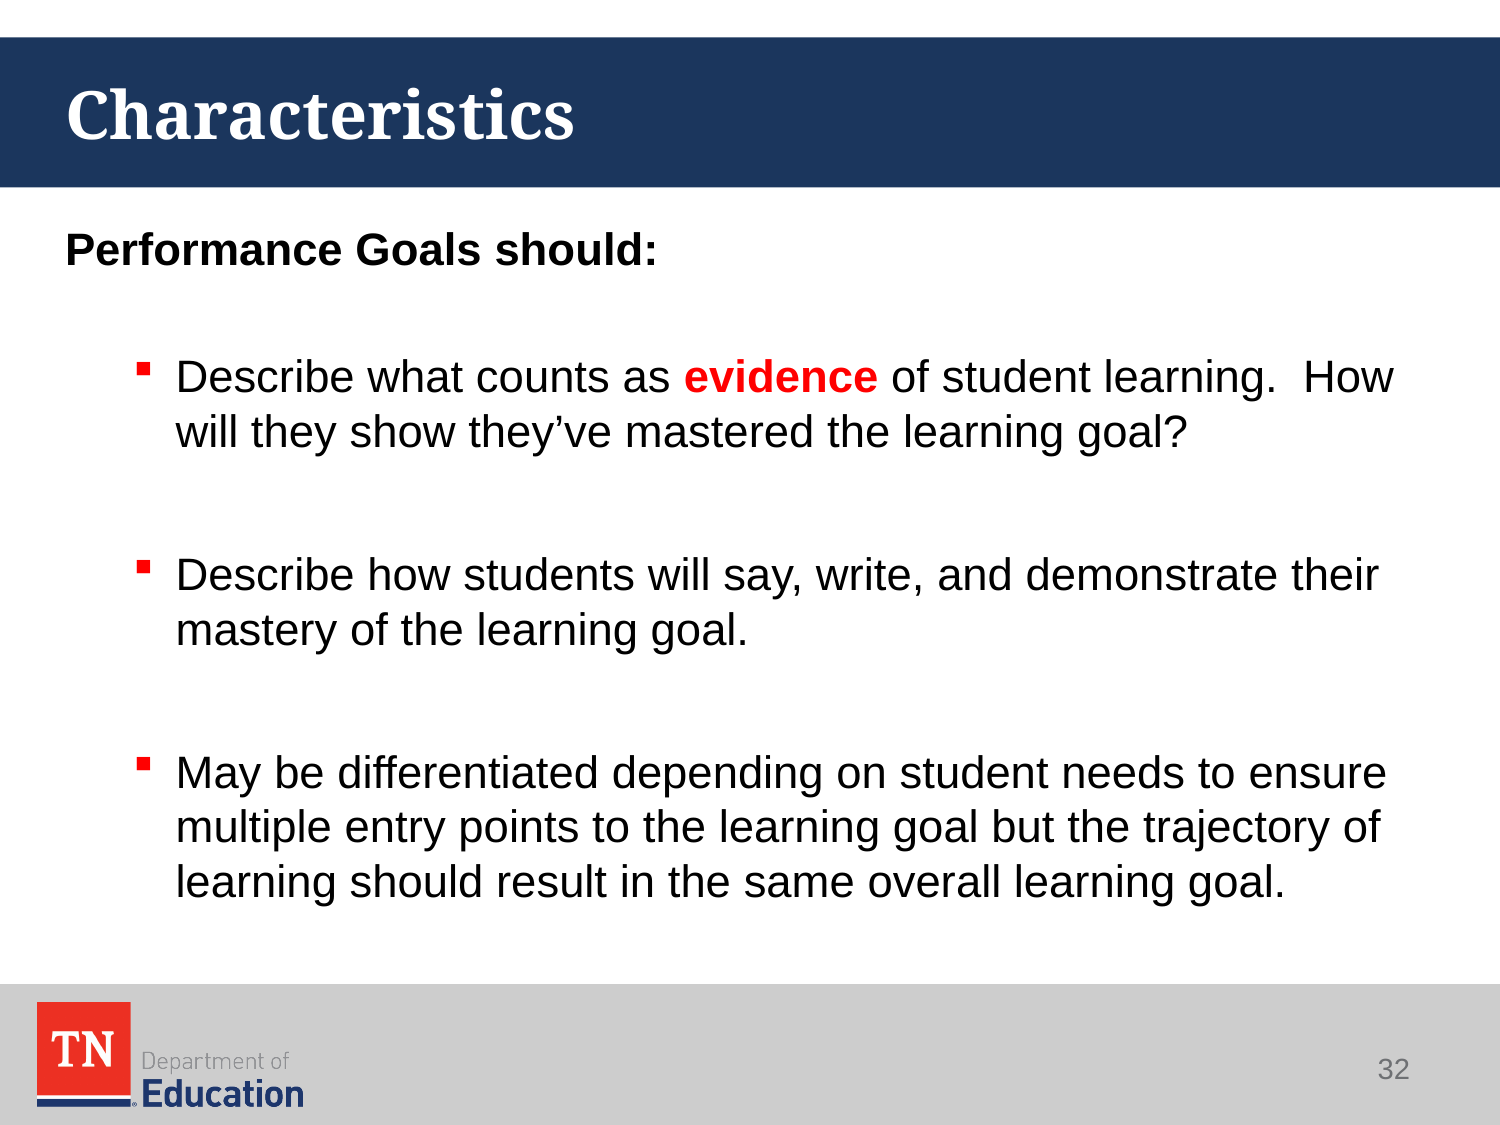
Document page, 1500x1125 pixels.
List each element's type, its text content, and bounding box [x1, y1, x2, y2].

slide_number 32 [1350, 1042, 1425, 1103]
list Performance Goals should: Describe what counts as evidence of student learning. How will they show they’ve mastered the learning goal? Describe how students will say, write, and demonstrate their mastery of the learning goal. May be differentiated depending on student needs to ensure multiple entry points to the learning goal but the trajectory of learning should result in the same overall learning goal. [50, 212, 1425, 955]
picture [37, 1002, 303, 1107]
title Characteristics [50, 37, 1413, 188]
